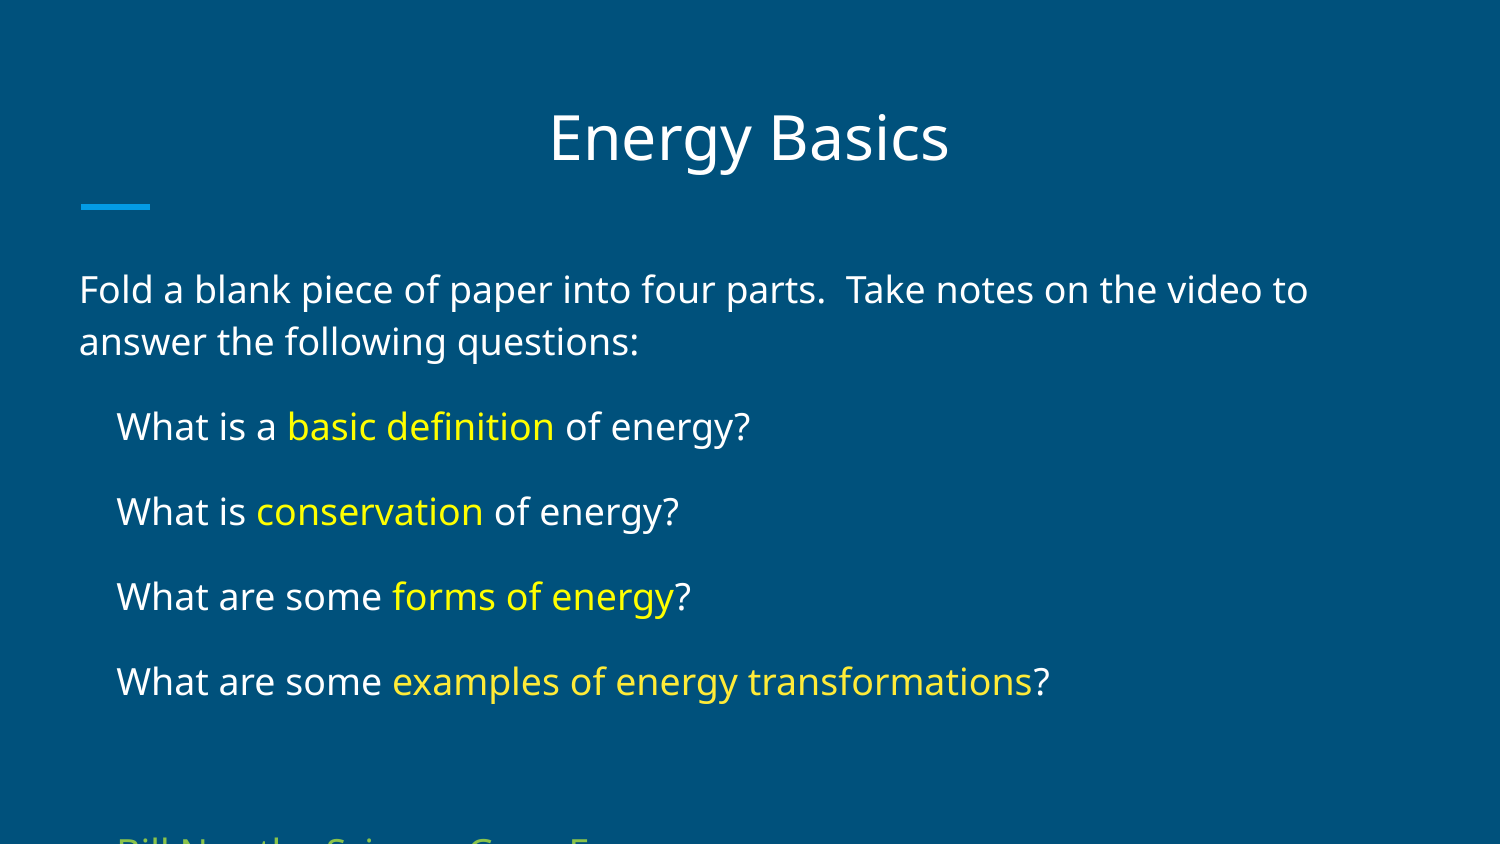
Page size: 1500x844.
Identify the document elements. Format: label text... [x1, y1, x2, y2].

list Fold a blank piece of paper into four parts. Take notes on the video to answer the following questions: What is a basic definition of energy? What is conservation of energy? What are some forms of energy? What are some examples of energy transformations? Bill Nye the Science Guy - Energy [63, 244, 1437, 750]
title Energy Basics [63, 75, 1437, 188]
